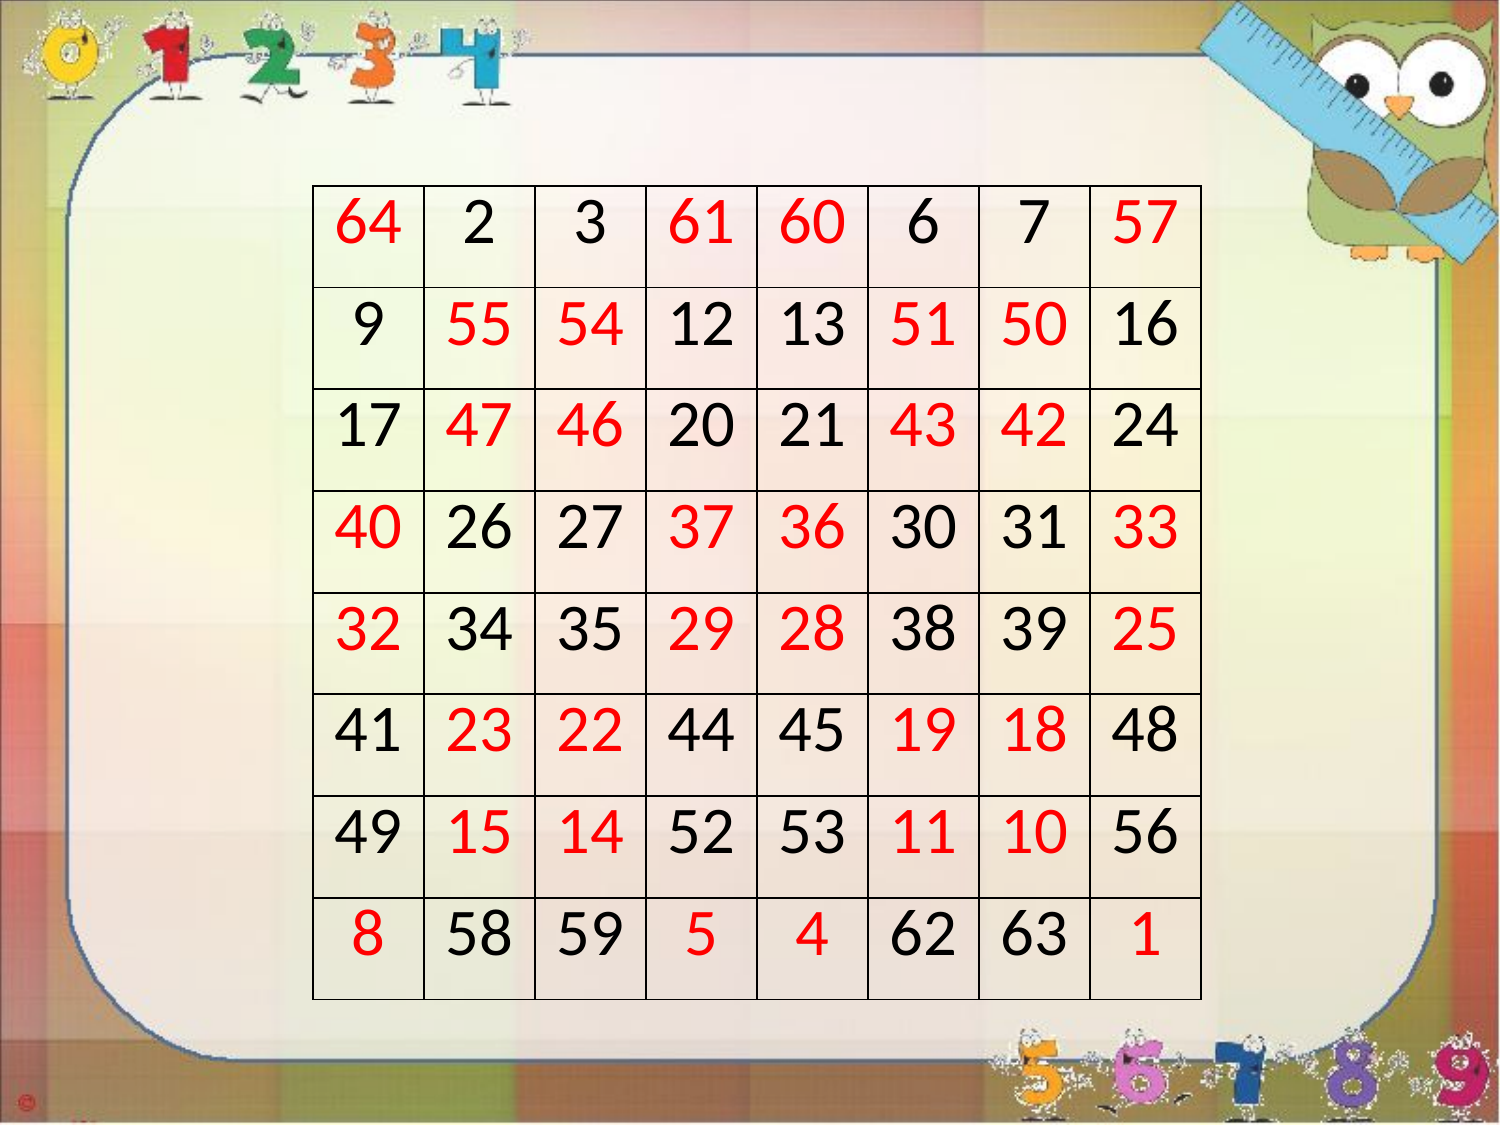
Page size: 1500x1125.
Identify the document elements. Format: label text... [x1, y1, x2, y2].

table_cell 23 [425, 695, 534, 795]
table_cell 36 [758, 492, 867, 592]
table_cell 45 [758, 695, 867, 795]
table_cell 8 [314, 899, 423, 999]
table_header 57 [1091, 187, 1200, 287]
table_cell 63 [980, 899, 1089, 999]
table_cell 42 [980, 390, 1089, 490]
table_cell 41 [314, 695, 423, 795]
table_cell 27 [536, 492, 645, 592]
table_header 61 [647, 187, 756, 287]
table_cell 55 [425, 288, 534, 388]
table_header 2 [425, 187, 534, 287]
table_cell 26 [425, 492, 534, 592]
table_cell 32 [314, 594, 423, 693]
table_cell 13 [758, 288, 867, 388]
table_cell 14 [536, 797, 645, 897]
table_cell 19 [869, 695, 978, 795]
table_header 64 [314, 187, 423, 287]
table_cell 49 [314, 797, 423, 897]
table_header 3 [536, 187, 645, 287]
table_cell 29 [647, 594, 756, 693]
table_cell 31 [980, 492, 1089, 592]
table_cell 51 [869, 288, 978, 388]
table_cell 22 [536, 695, 645, 795]
table_header 6 [869, 187, 978, 287]
table_cell 40 [314, 492, 423, 592]
table_cell 15 [425, 797, 534, 897]
table_cell 59 [536, 899, 645, 999]
table_cell 58 [425, 899, 534, 999]
table_cell 21 [758, 390, 867, 490]
table_cell 50 [980, 288, 1089, 388]
table_cell 56 [1091, 797, 1200, 897]
table_cell 18 [980, 695, 1089, 795]
table_header 7 [980, 187, 1089, 287]
table_cell 54 [536, 288, 645, 388]
table_header 60 [758, 187, 867, 287]
table_cell 17 [314, 390, 423, 490]
table_cell 34 [425, 594, 534, 693]
table_cell 12 [647, 288, 756, 388]
table_cell 20 [647, 390, 756, 490]
table_cell 35 [536, 594, 645, 693]
table_cell 25 [1091, 594, 1200, 693]
table_cell 4 [758, 899, 867, 999]
table_cell 28 [758, 594, 867, 693]
table_cell 33 [1091, 492, 1200, 592]
table_cell 30 [869, 492, 978, 592]
table_cell 39 [980, 594, 1089, 693]
table_cell 11 [869, 797, 978, 897]
table_cell 53 [758, 797, 867, 897]
table_cell 10 [980, 797, 1089, 897]
table_cell 62 [869, 899, 978, 999]
table_cell 47 [425, 390, 534, 490]
table_cell 37 [647, 492, 756, 592]
table_cell 16 [1091, 288, 1200, 388]
table_cell 48 [1091, 695, 1200, 795]
table_cell 1 [1091, 899, 1200, 999]
table_cell 38 [869, 594, 978, 693]
table_cell 9 [314, 288, 423, 388]
table_cell 5 [647, 899, 756, 999]
table_cell 46 [536, 390, 645, 490]
table_cell 24 [1091, 390, 1200, 490]
table_cell 43 [869, 390, 978, 490]
table_cell 52 [647, 797, 756, 897]
table_cell 44 [647, 695, 756, 795]
